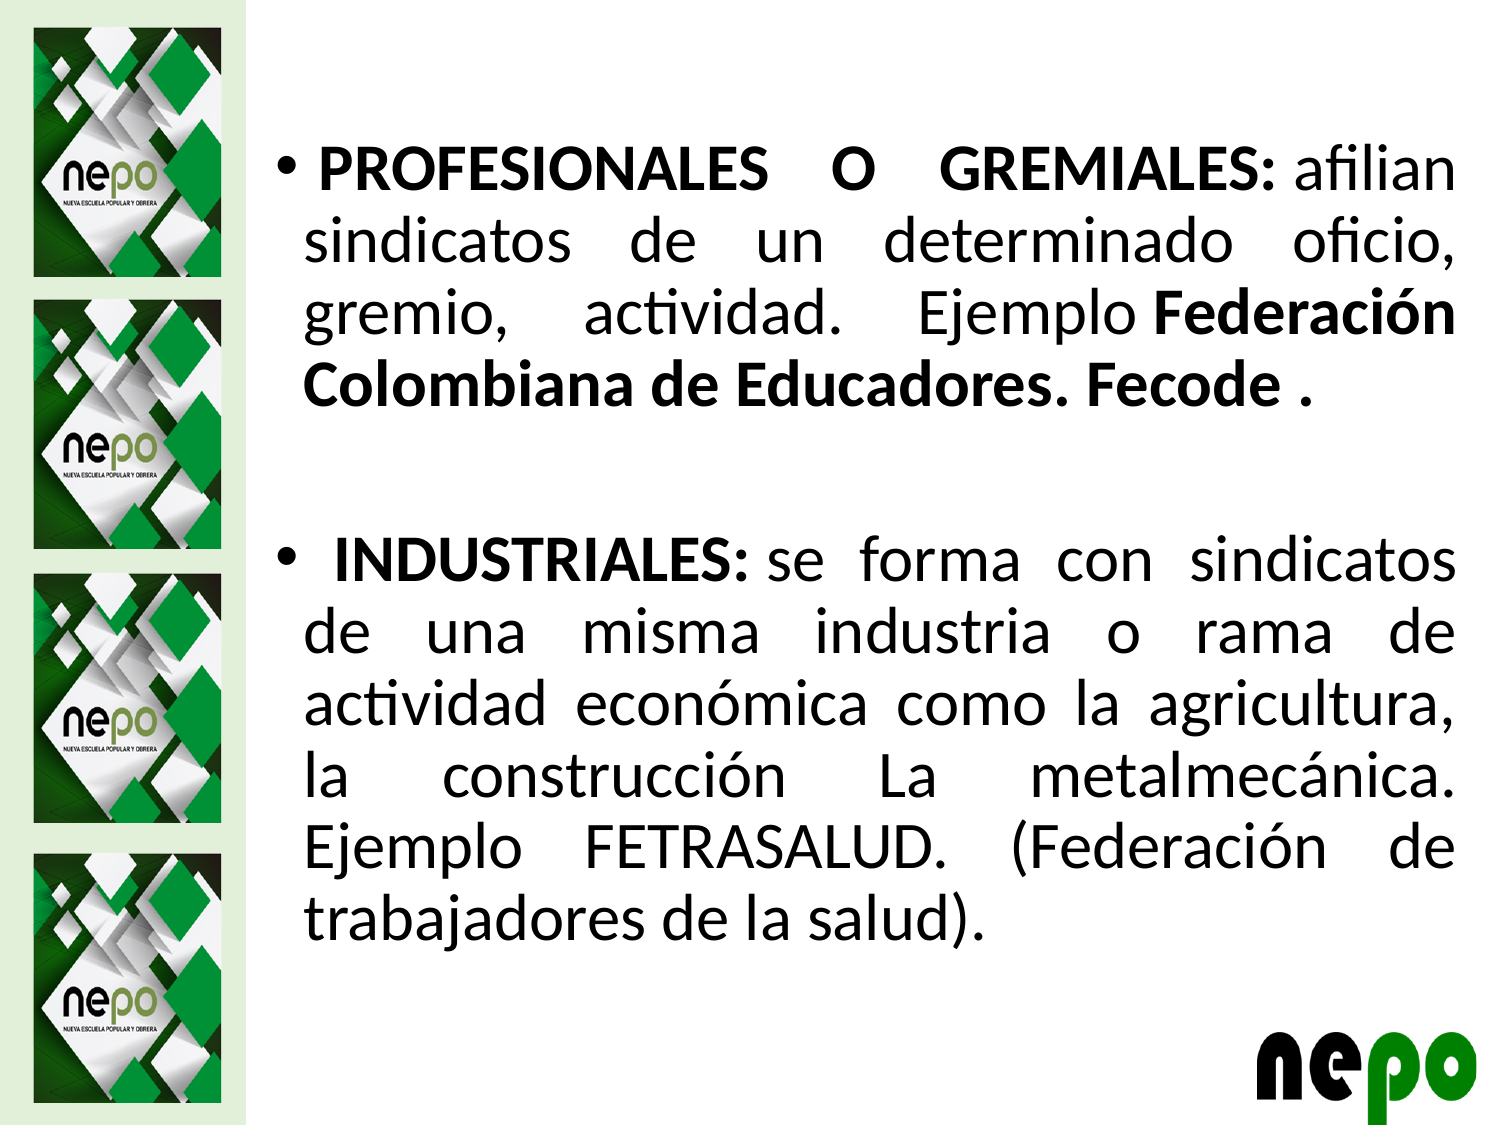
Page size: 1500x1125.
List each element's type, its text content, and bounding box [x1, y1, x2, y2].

picture [1257, 1032, 1477, 1125]
picture [0, 0, 246, 1125]
list PROFESIONALES O GREMIALES: afilian sindicatos de un determinado oficio, gremio, actividad. Ejemplo Federación Colombiana de Educadores. Fecode . INDUSTRIALES: se forma con sindicatos de una misma industria o rama de actividad económica como la agricultura, la construcción La metalmecánica. Ejemplo FETRASALUD. (Federación de trabajadores de la salud). [260, 125, 1473, 1014]
